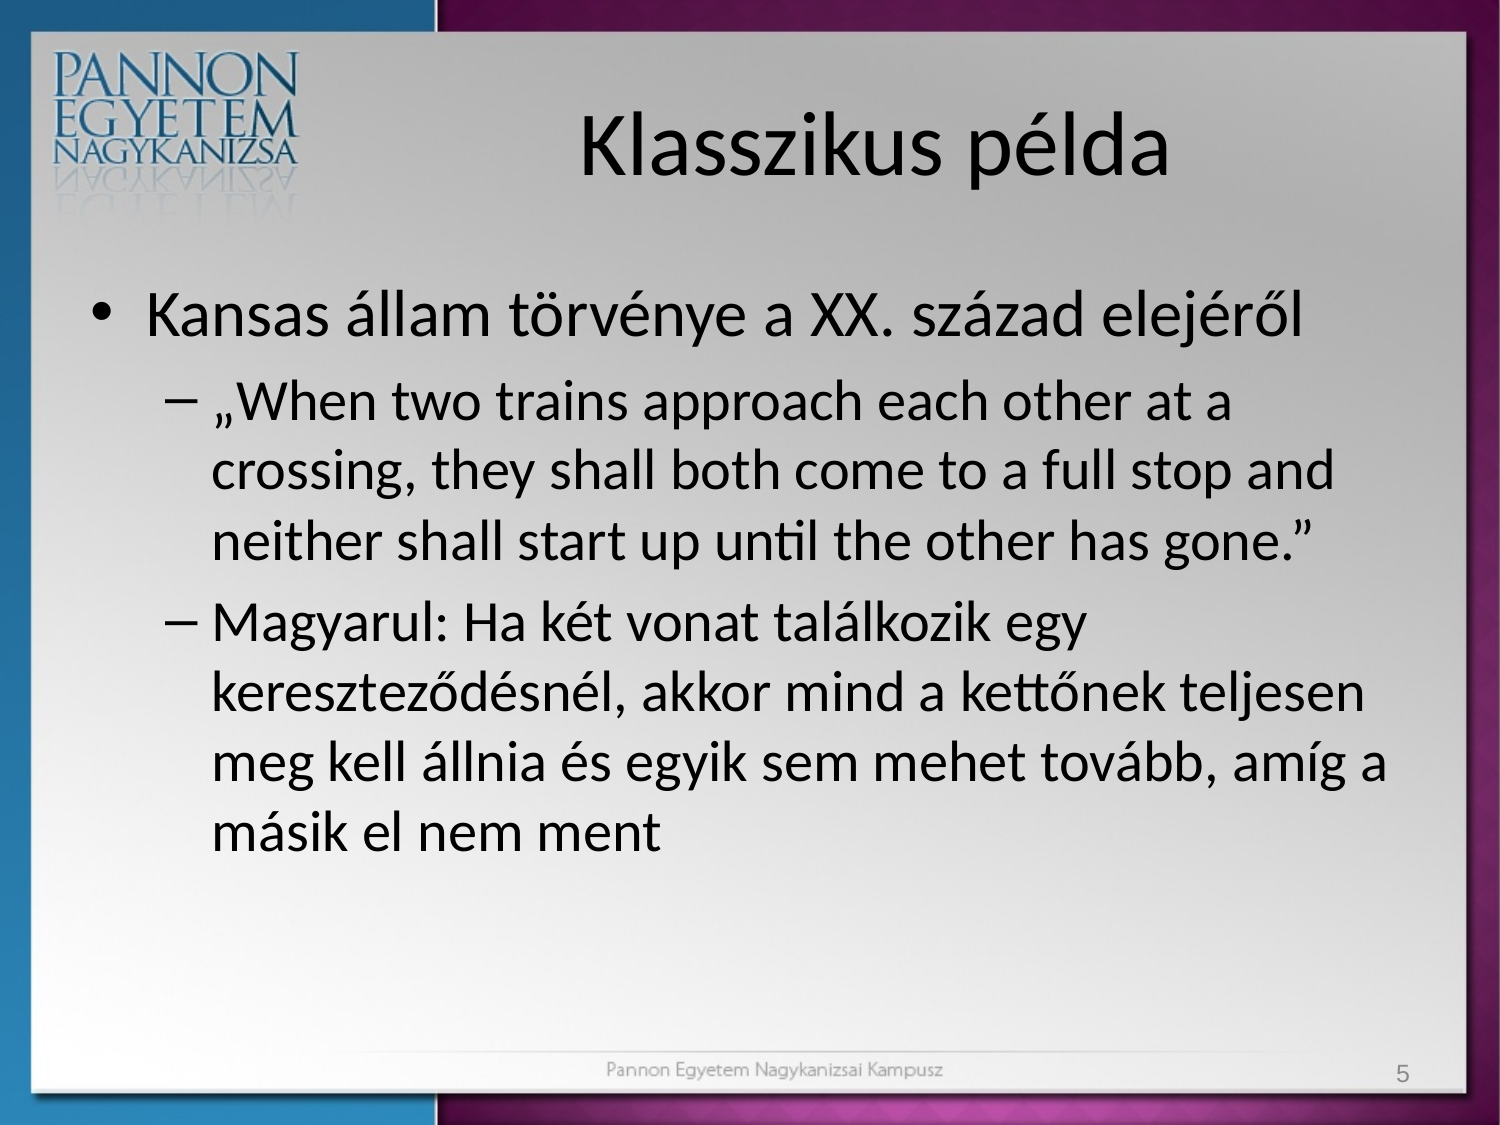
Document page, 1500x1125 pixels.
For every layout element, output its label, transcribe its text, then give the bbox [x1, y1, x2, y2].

title Klasszikus példa [328, 45, 1425, 233]
list Kansas állam törvénye a XX. század elejéről „When two trains approach each other at a crossing, they shall both come to a full stop and neither shall start up until the other has gone.” Magyarul: Ha két vonat találkozik egy kereszteződésnél, akkor mind a kettőnek teljesen meg kell állnia és egyik sem mehet tovább, amíg a másik el nem ment [75, 262, 1425, 1038]
slide_number 5 [1074, 1042, 1425, 1103]
picture [0, 0, 1500, 1125]
